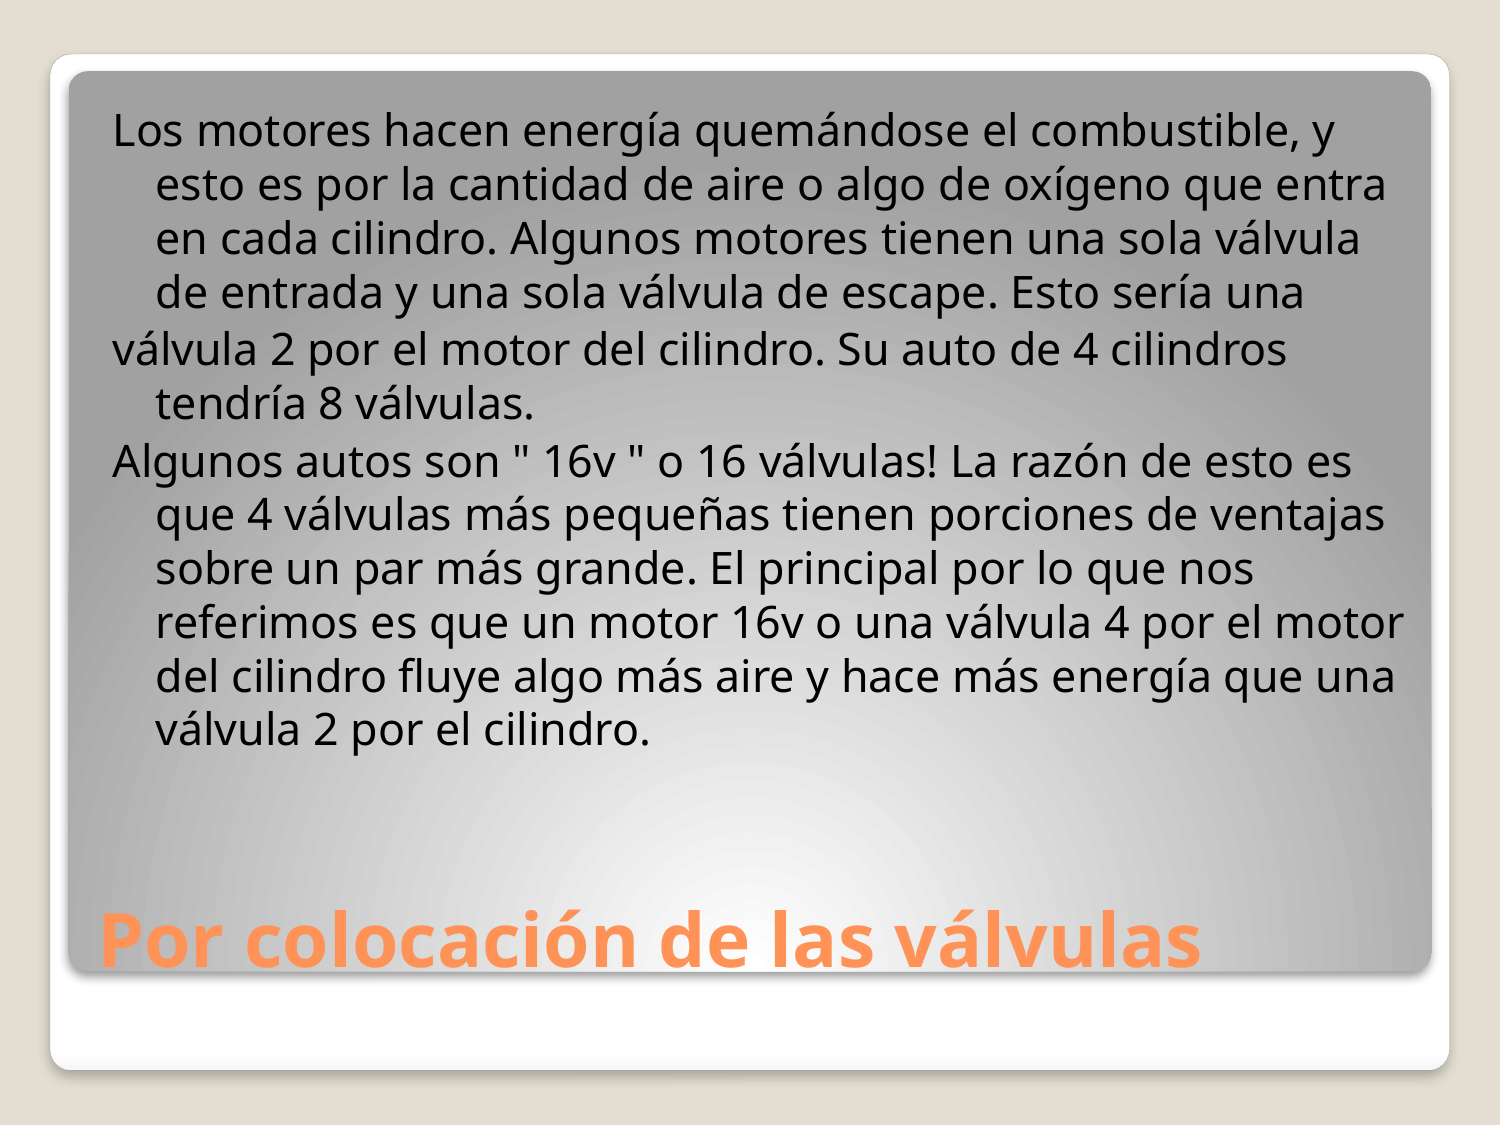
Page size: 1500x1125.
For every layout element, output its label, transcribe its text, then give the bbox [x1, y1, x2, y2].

list Los motores hacen energía quemándose el combustible, y esto es por la cantidad de aire o algo de oxígeno que entra en cada cilindro. Algunos motores tienen una sola válvula de entrada y una sola válvula de escape. Esto sería una válvula 2 por el motor del cilindro. Su auto de 4 cilindros tendría 8 válvulas. Algunos autos son " 16v " o 16 válvulas! La razón de esto es que 4 válvulas más pequeñas tienen porciones de ventajas sobre un par más grande. El principal por lo que nos referimos es que un motor 16v o una válvula 4 por el motor del cilindro fluye algo más aire y hace más energía que una válvula 2 por el cilindro. [82, 86, 1425, 774]
title Por colocación de las válvulas [82, 817, 1425, 990]
